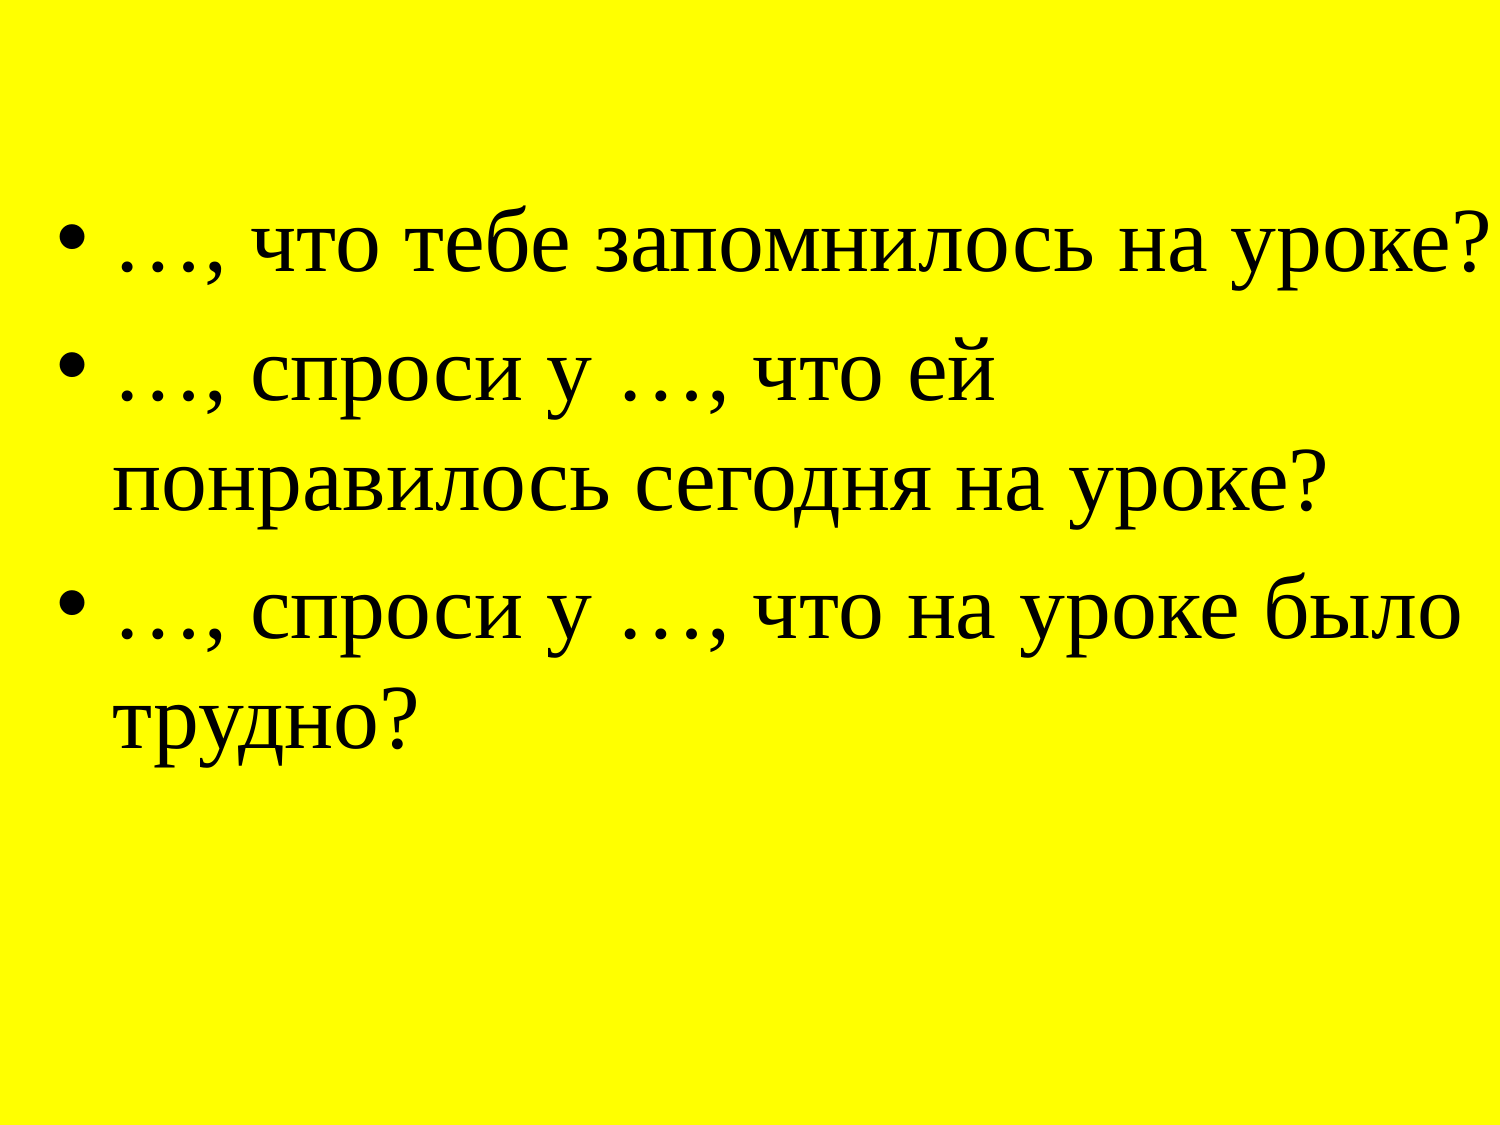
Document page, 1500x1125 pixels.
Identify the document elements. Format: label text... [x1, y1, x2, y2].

list …, что тебе запомнилось на уроке? …, спроси у …, что ей понравилось сегодня на уроке? …, спроси у …, что на уроке было трудно? [41, 172, 1500, 1005]
